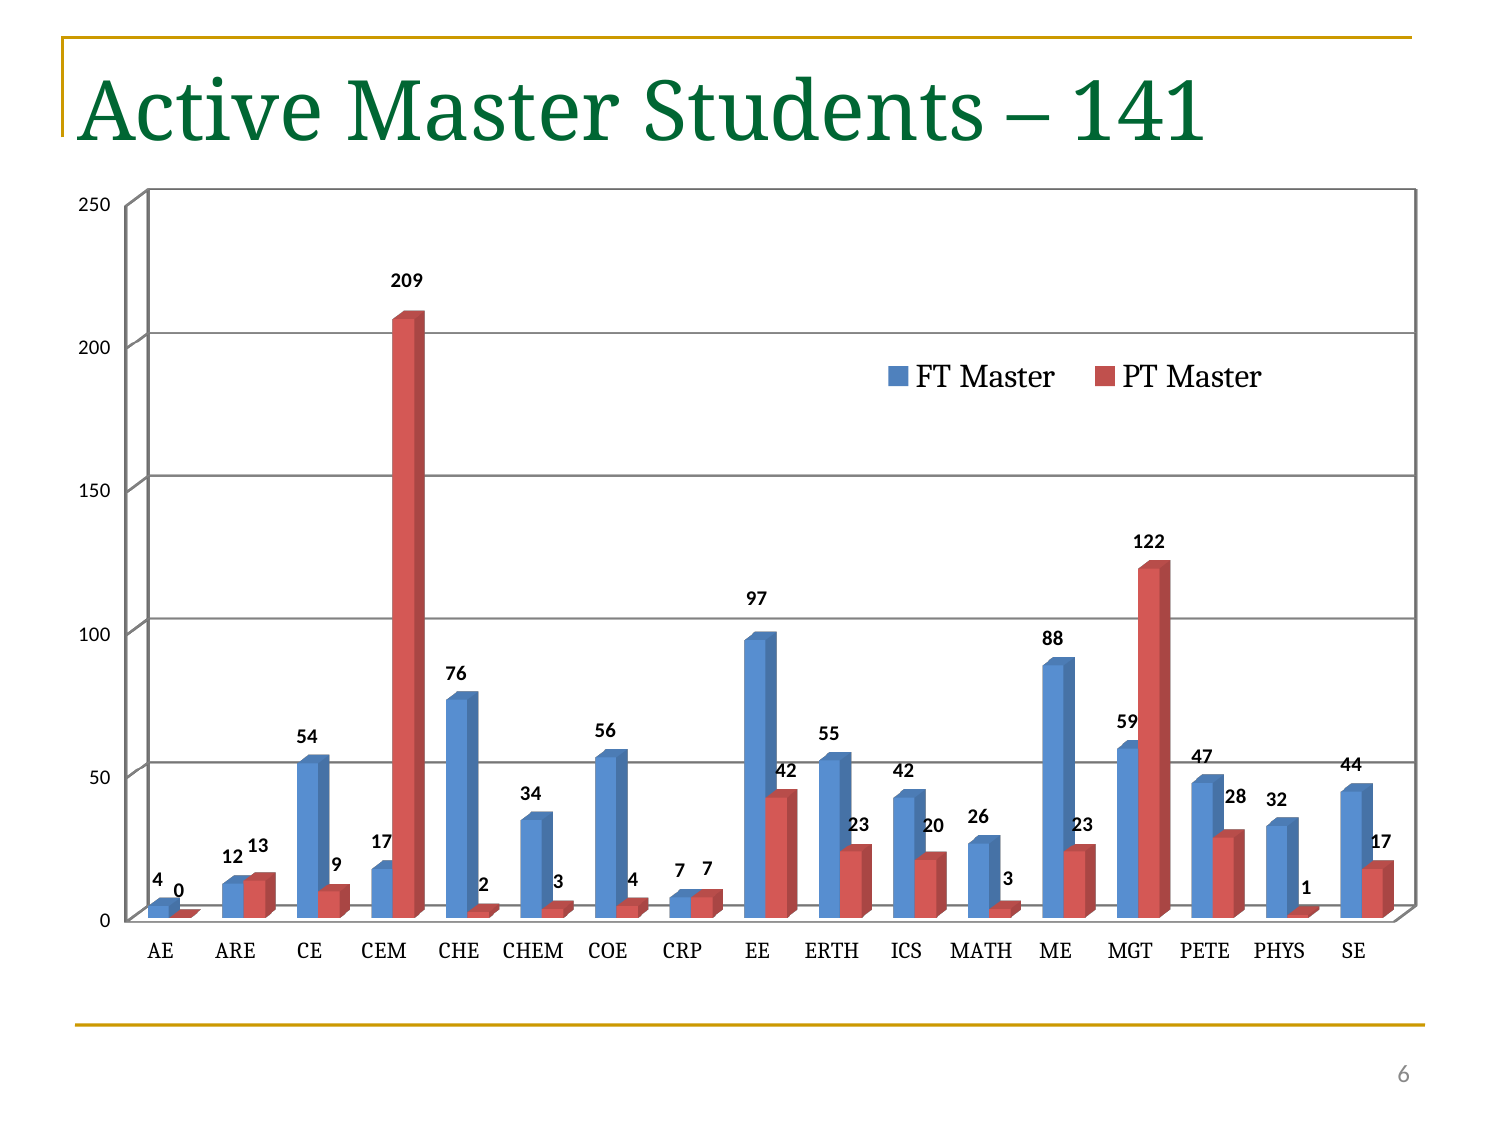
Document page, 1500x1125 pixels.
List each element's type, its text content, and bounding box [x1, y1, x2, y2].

text_box 6 [1074, 1042, 1425, 1103]
text_box Active Master Students – 141 [62, 49, 1500, 188]
chart [59, 162, 1441, 981]
